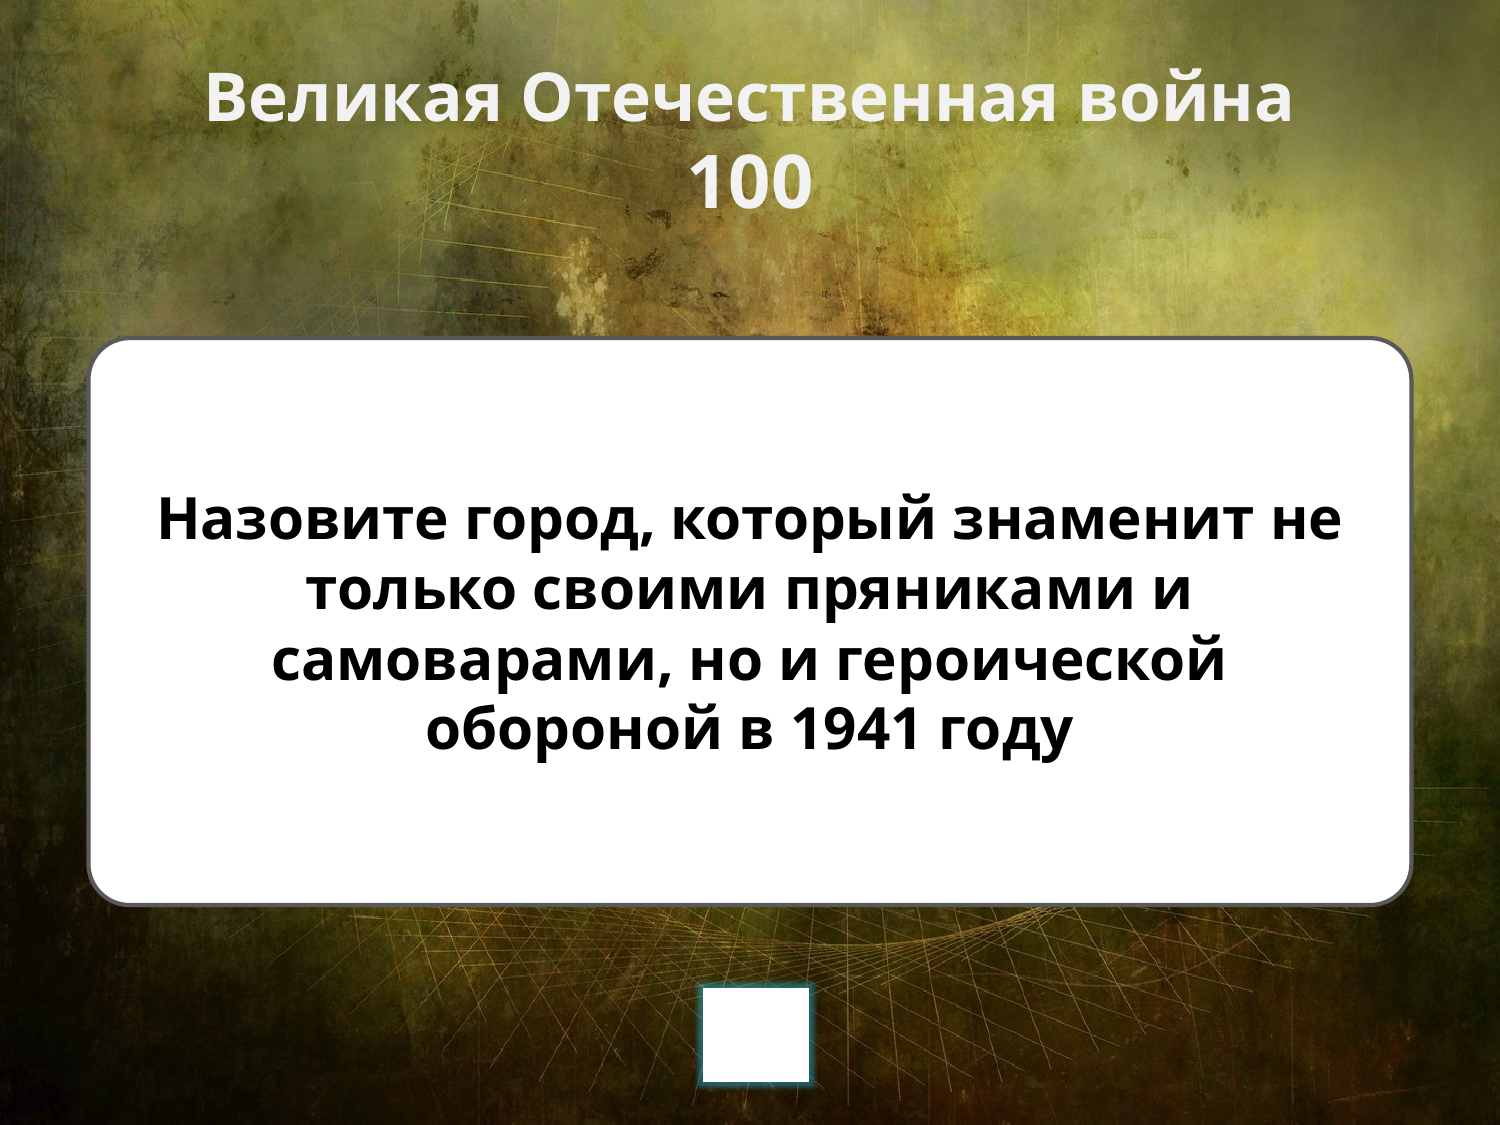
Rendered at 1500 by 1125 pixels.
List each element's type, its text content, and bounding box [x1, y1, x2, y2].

text_box Назовите город, который знаменит не только своими пряниками и самоварами, но и героической обороной в 1941 году [86, 335, 1414, 908]
title Великая Отечественная война 100 [75, 45, 1425, 233]
picture [0, 0, 1500, 1125]
text_box [701, 986, 811, 1084]
